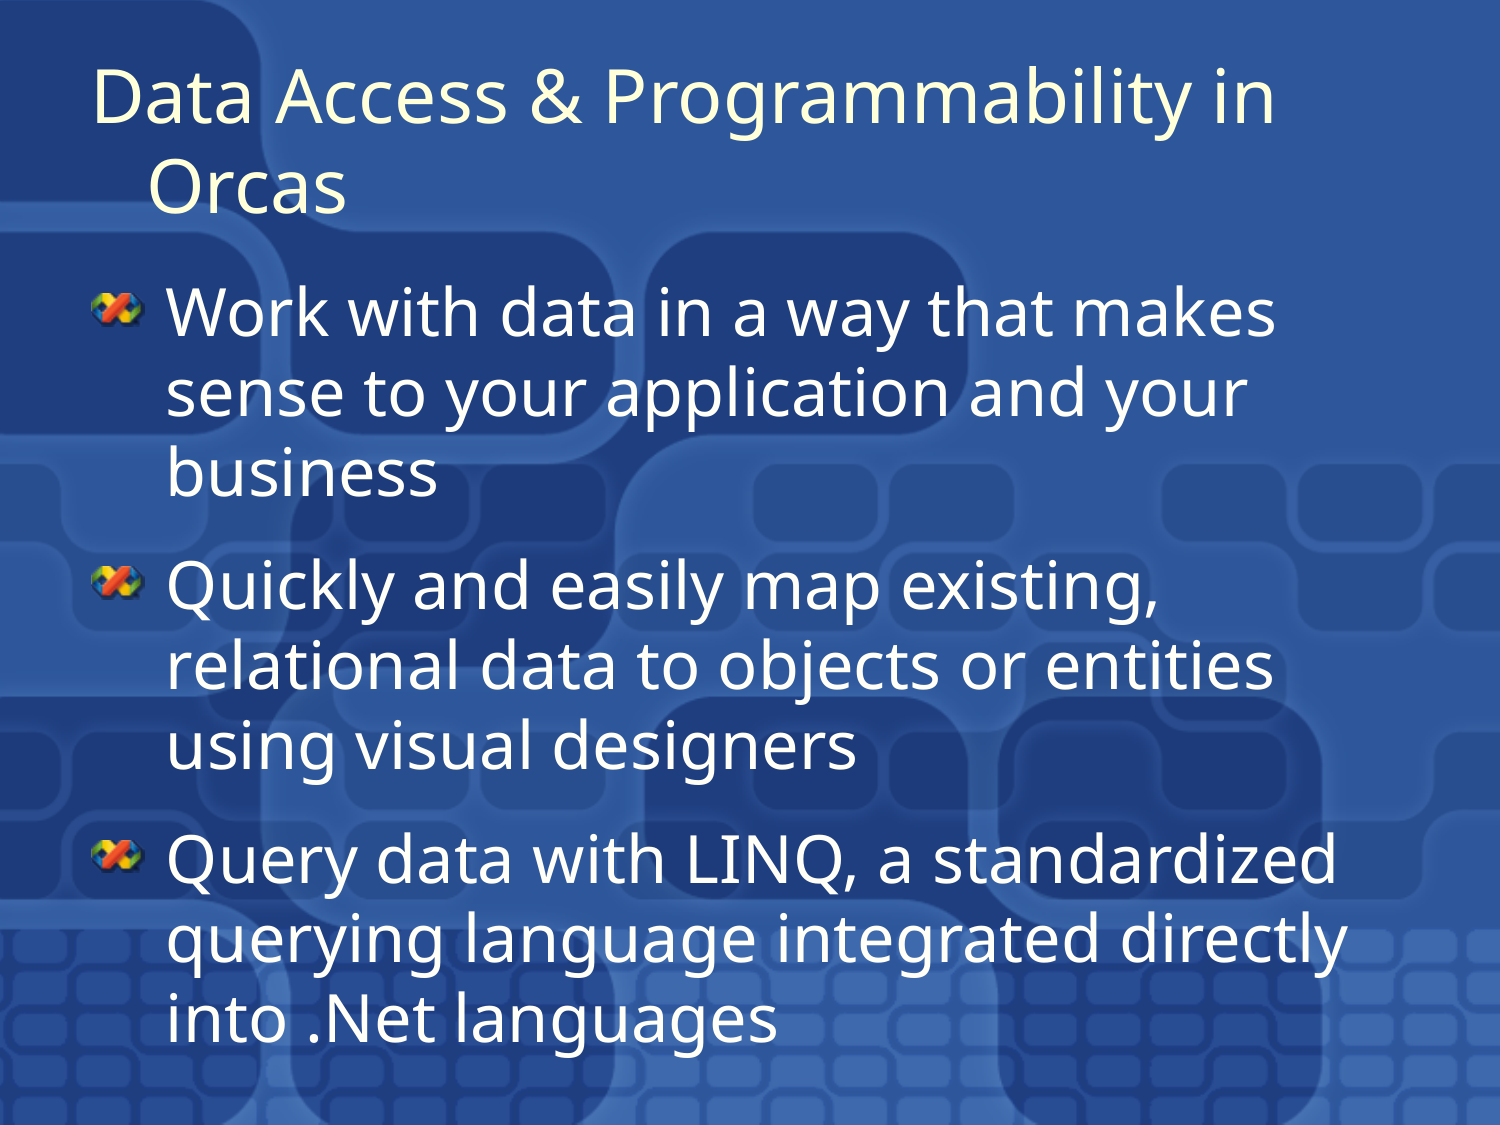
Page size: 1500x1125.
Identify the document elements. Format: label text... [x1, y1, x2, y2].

picture [0, 0, 1500, 1125]
title Data Access & Programmability in Orcas [74, 44, 1463, 233]
list Work with data in a way that makes sense to your application and your business Quickly and easily map existing, relational data to objects or entities using visual designers Query data with LINQ, a standardized querying language integrated directly into .Net languages [74, 262, 1426, 1006]
